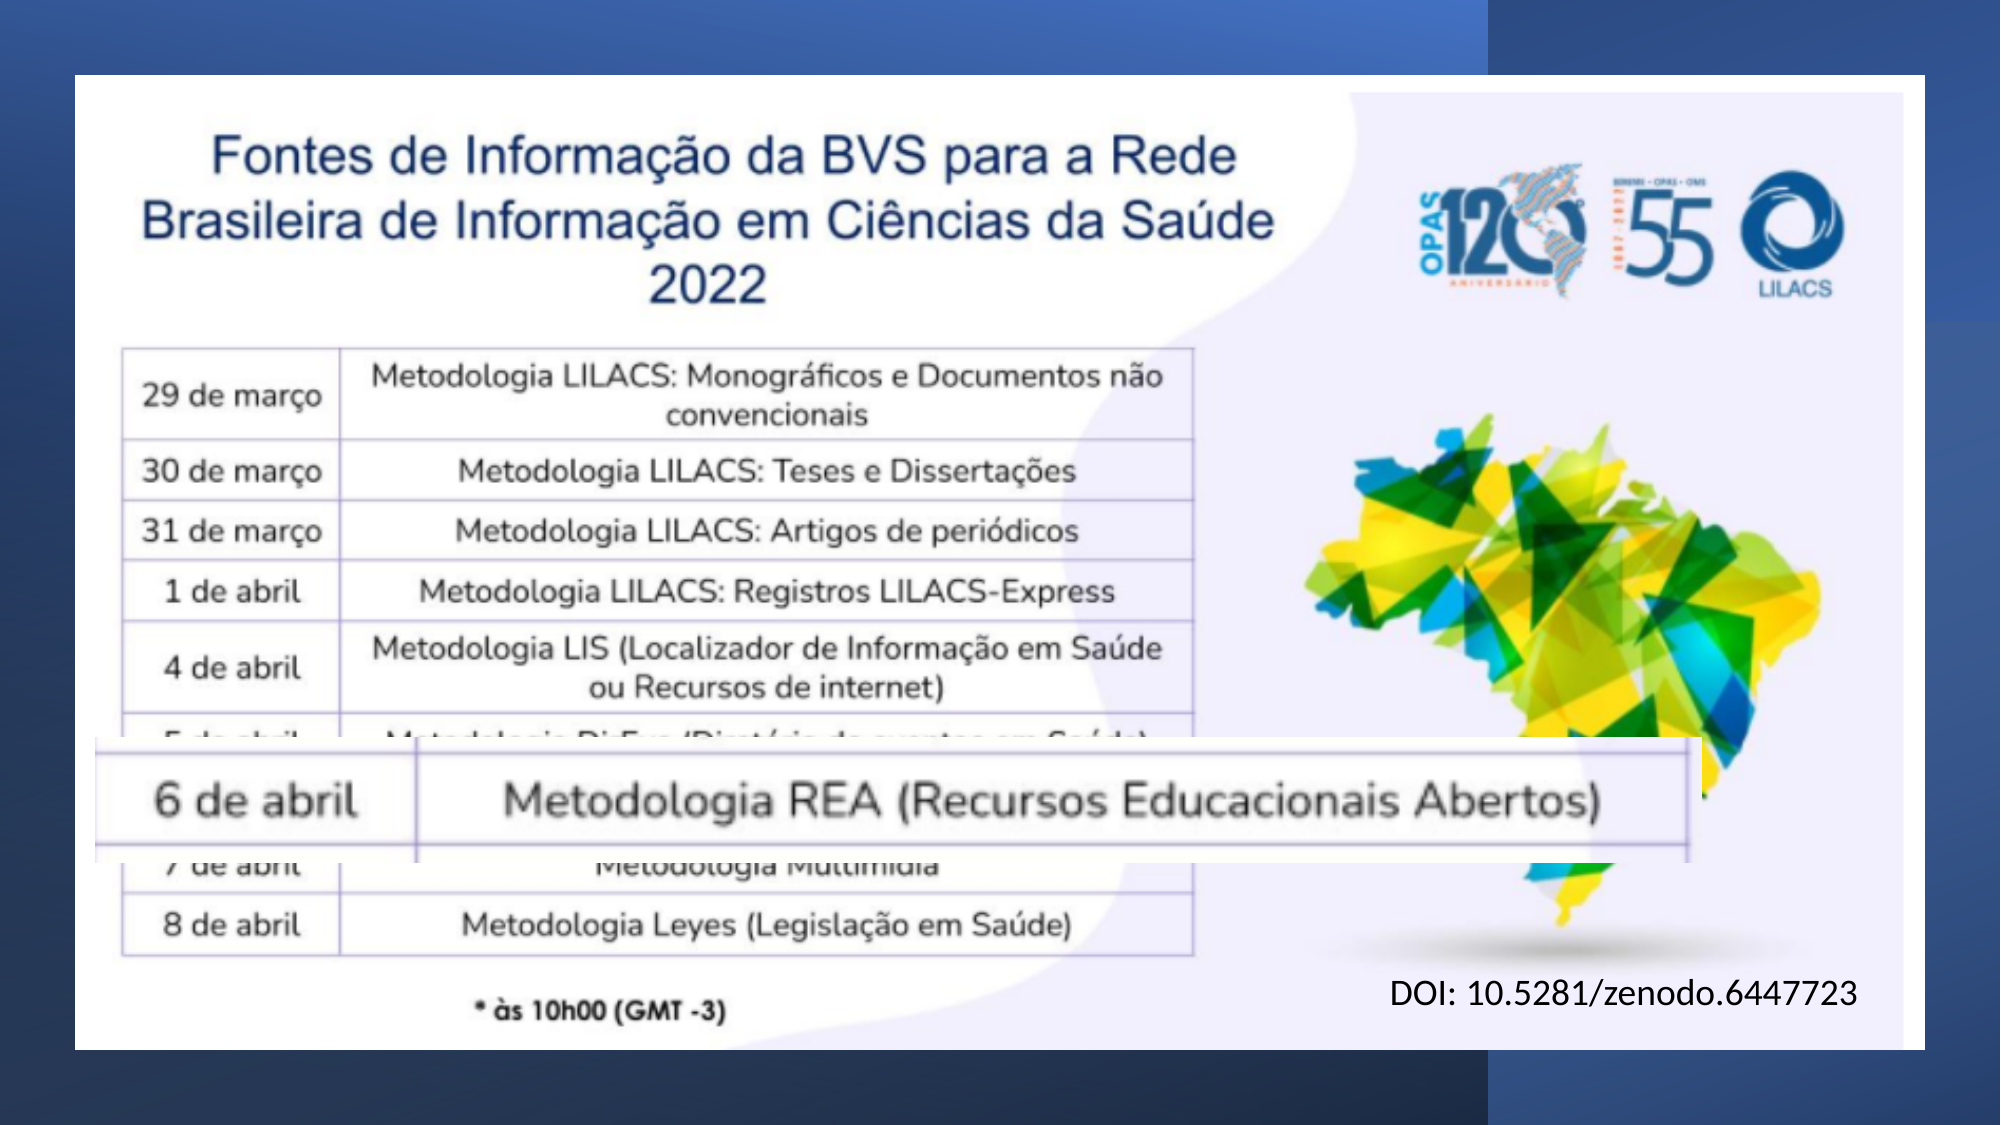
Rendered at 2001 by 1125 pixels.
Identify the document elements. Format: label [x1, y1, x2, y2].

text_box [1489, 0, 2000, 321]
text_box [0, 0, 1489, 321]
text_box [0, 321, 2000, 1125]
picture [74, 74, 1925, 1050]
